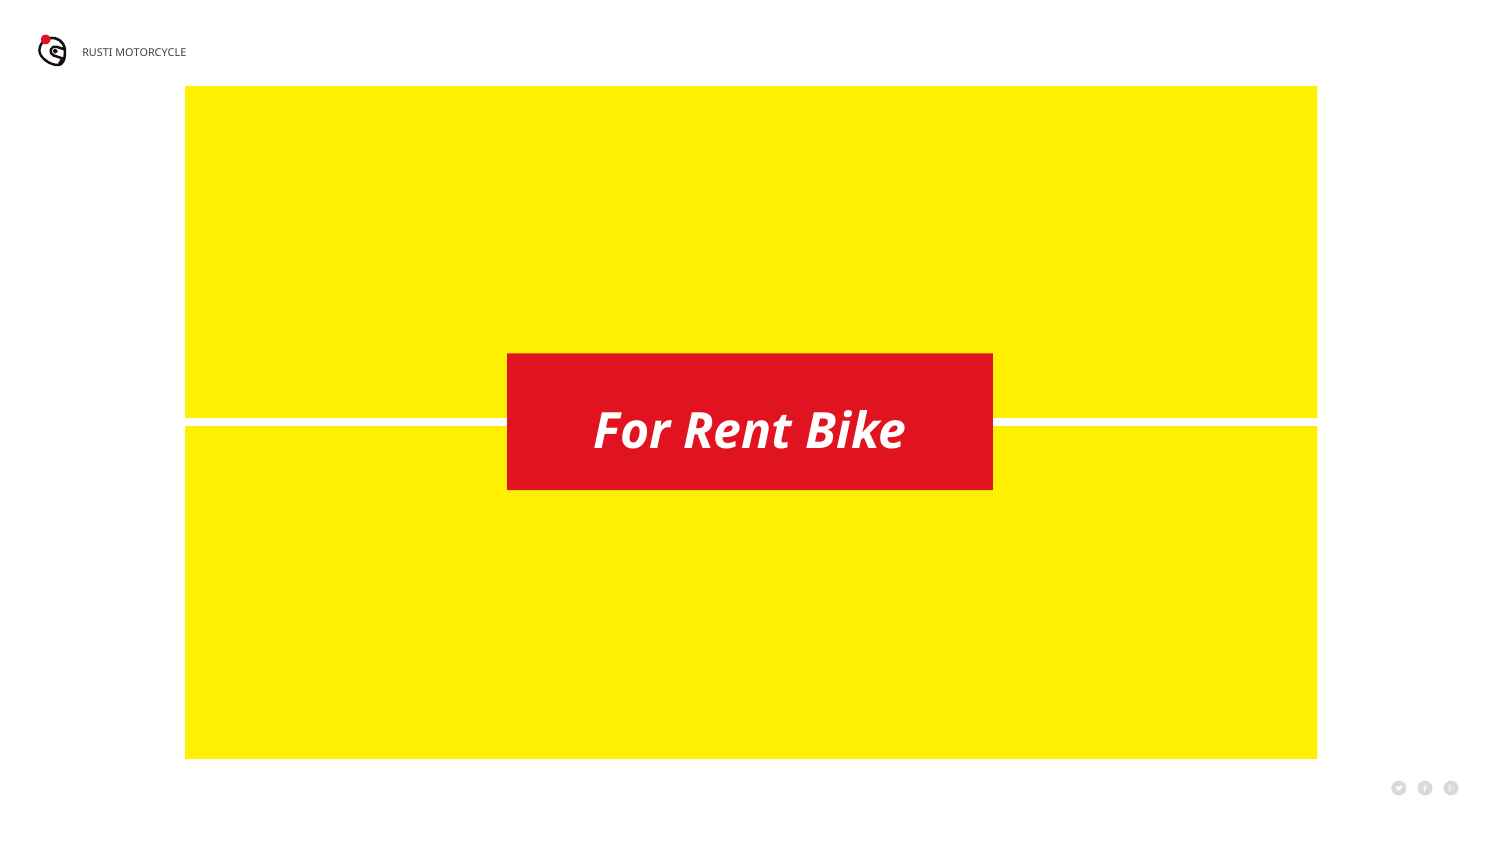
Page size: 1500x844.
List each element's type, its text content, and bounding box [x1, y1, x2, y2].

picture [184, 426, 1318, 759]
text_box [1391, 780, 1459, 796]
text_box For Rent Bike [507, 418, 993, 426]
picture [184, 86, 1318, 418]
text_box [38, 34, 298, 67]
